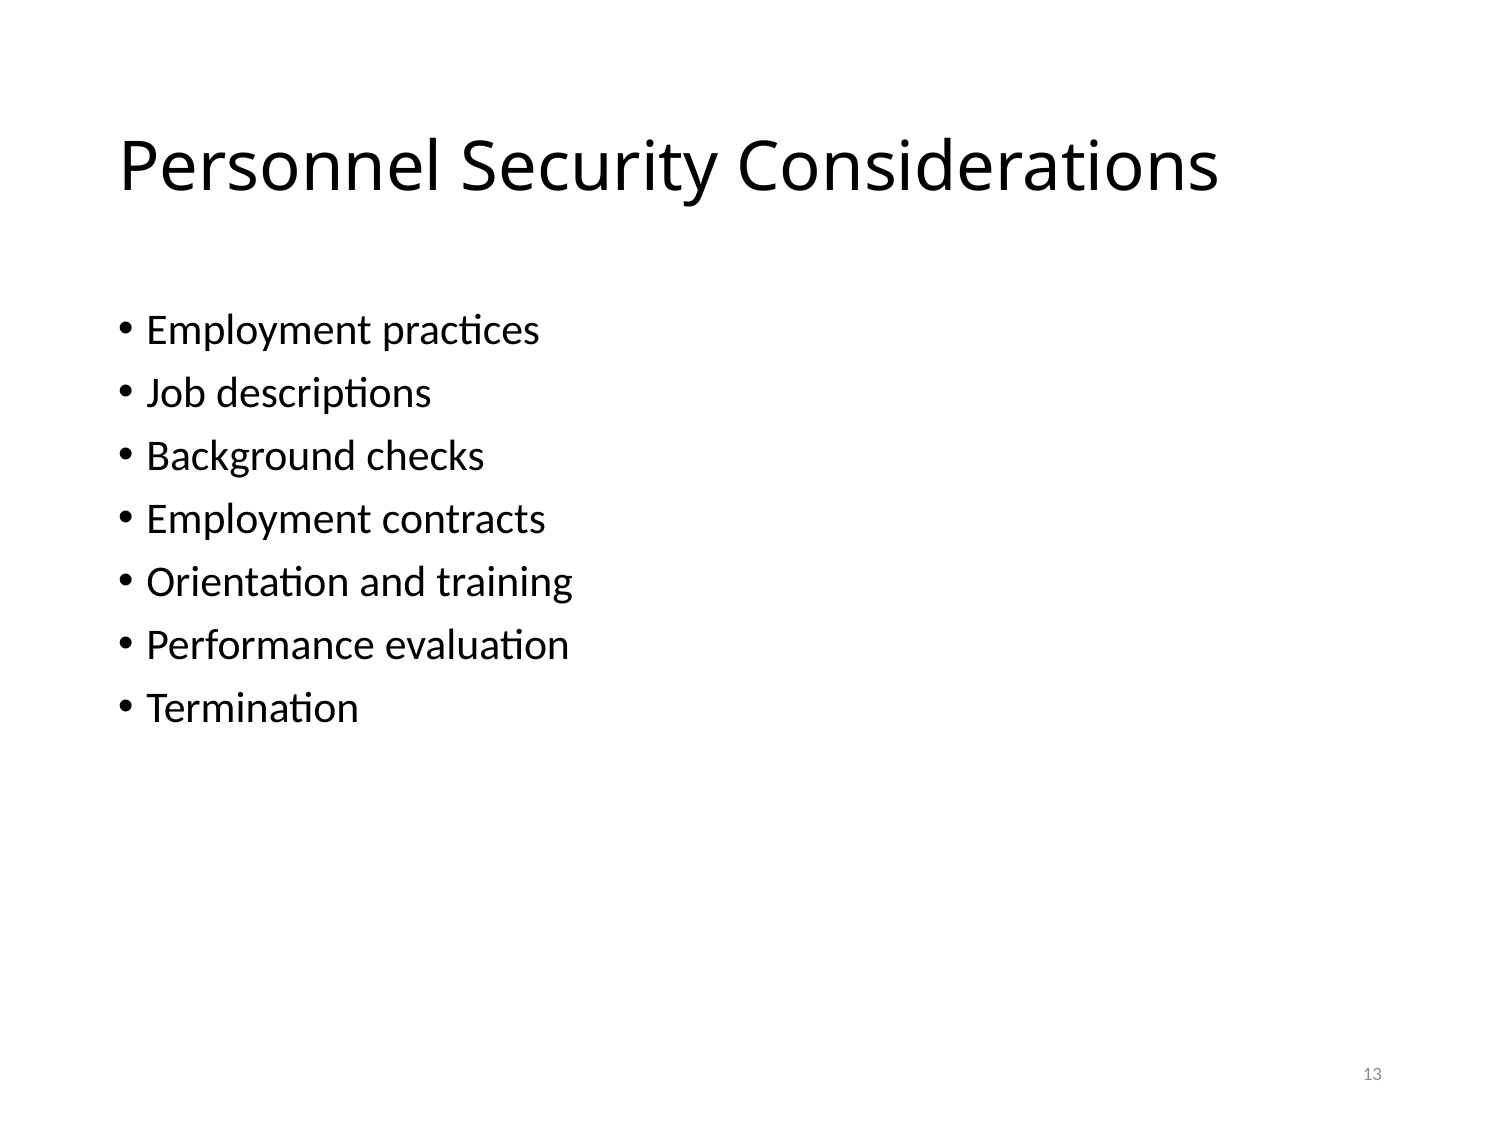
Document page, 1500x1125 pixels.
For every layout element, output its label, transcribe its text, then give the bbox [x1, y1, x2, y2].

slide_number 13 [1059, 1042, 1397, 1103]
list Employment practices Job descriptions Background checks Employment contracts Orientation and training Performance evaluation Termination [103, 299, 1397, 1014]
title Personnel Security Considerations [103, 59, 1397, 278]
